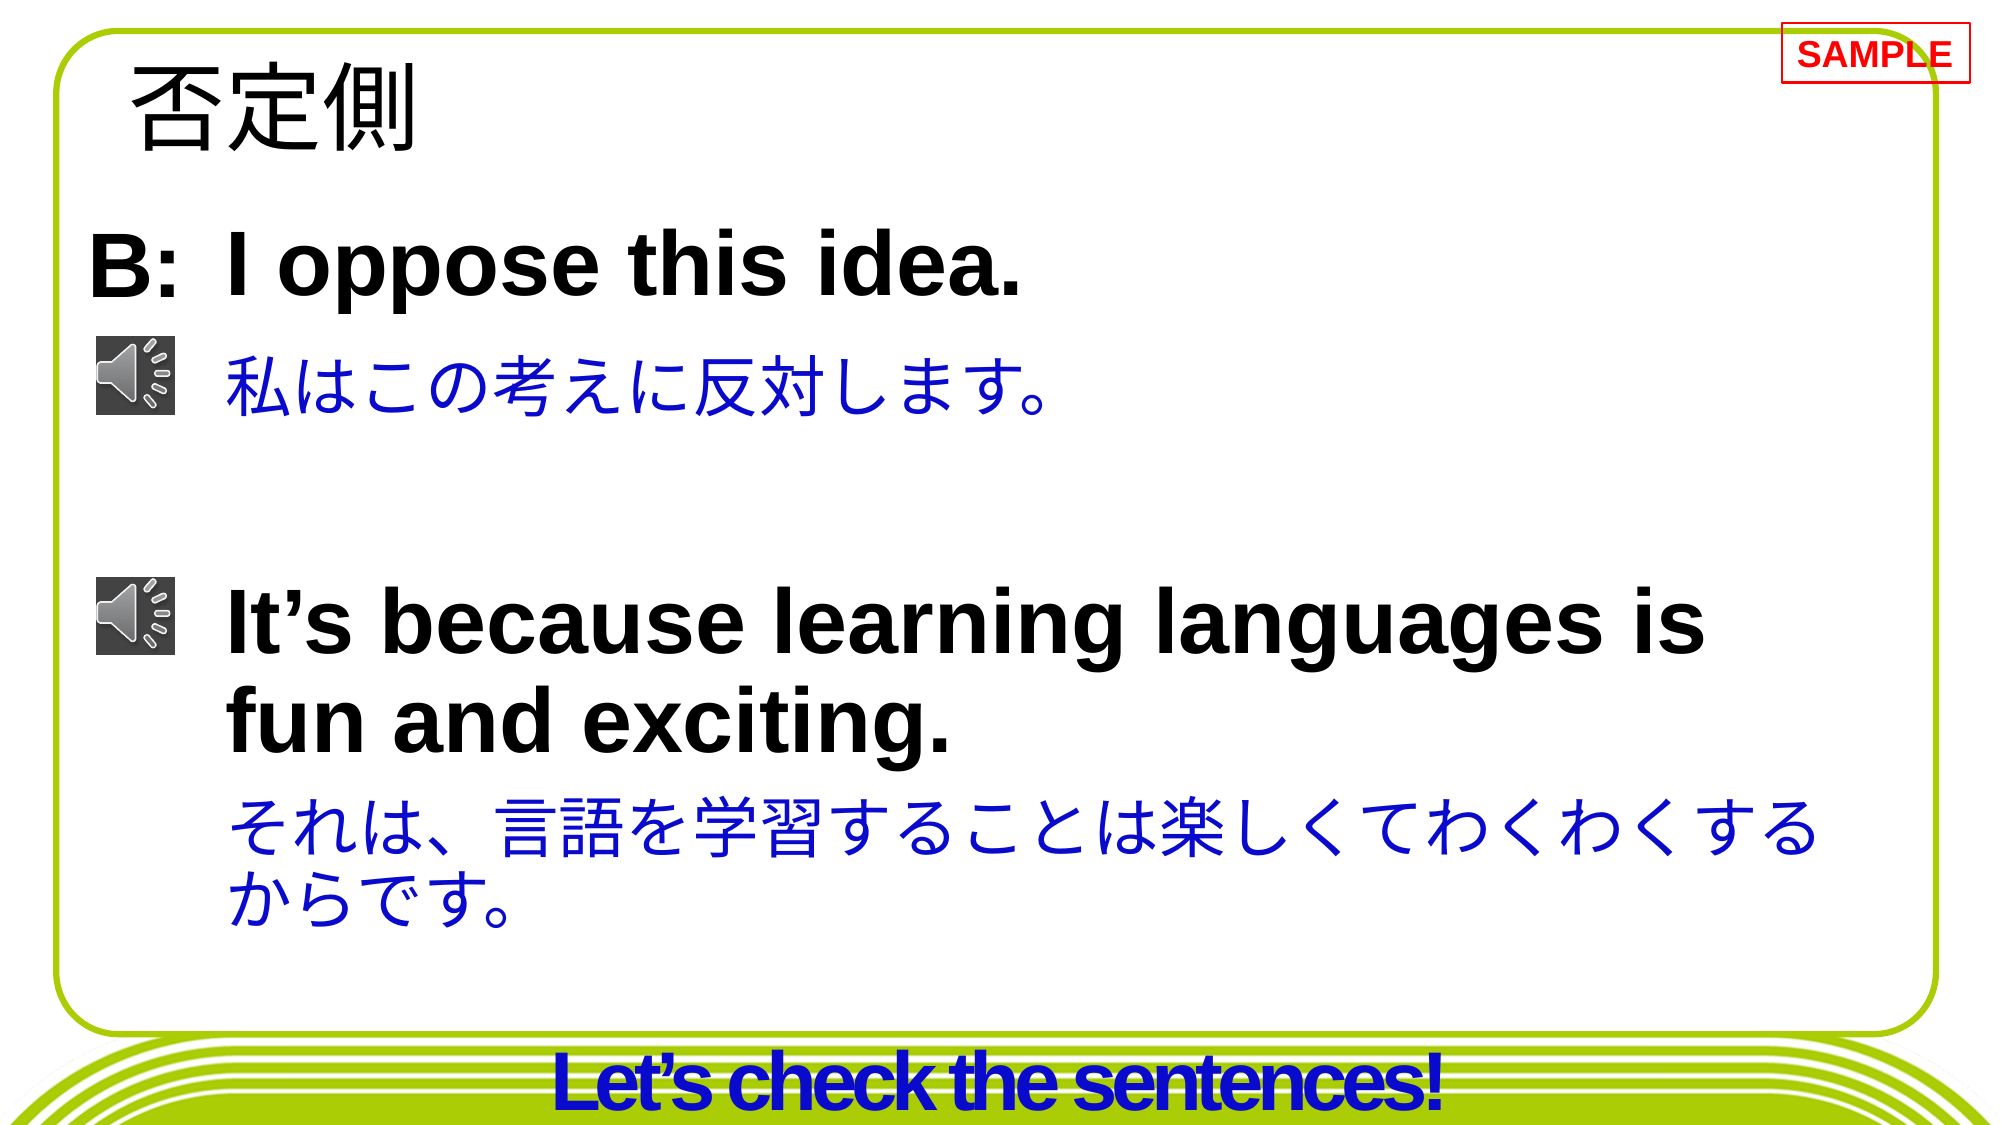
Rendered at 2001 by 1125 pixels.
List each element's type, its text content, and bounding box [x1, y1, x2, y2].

title 否定側 [114, 34, 528, 177]
list B: [60, 208, 210, 327]
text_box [95, 575, 176, 656]
list それは、言語を学習することは楽しくてわくわくするからです。 [210, 807, 1886, 927]
picture [0, 1018, 2000, 1125]
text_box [95, 335, 176, 416]
list I oppose this idea. [210, 208, 1886, 327]
list It’s because learning languages is fun and exciting. [210, 566, 1886, 806]
text_box SAMPLE [1782, 22, 1971, 83]
list 私はこの考えに反対します。 [210, 330, 1886, 449]
